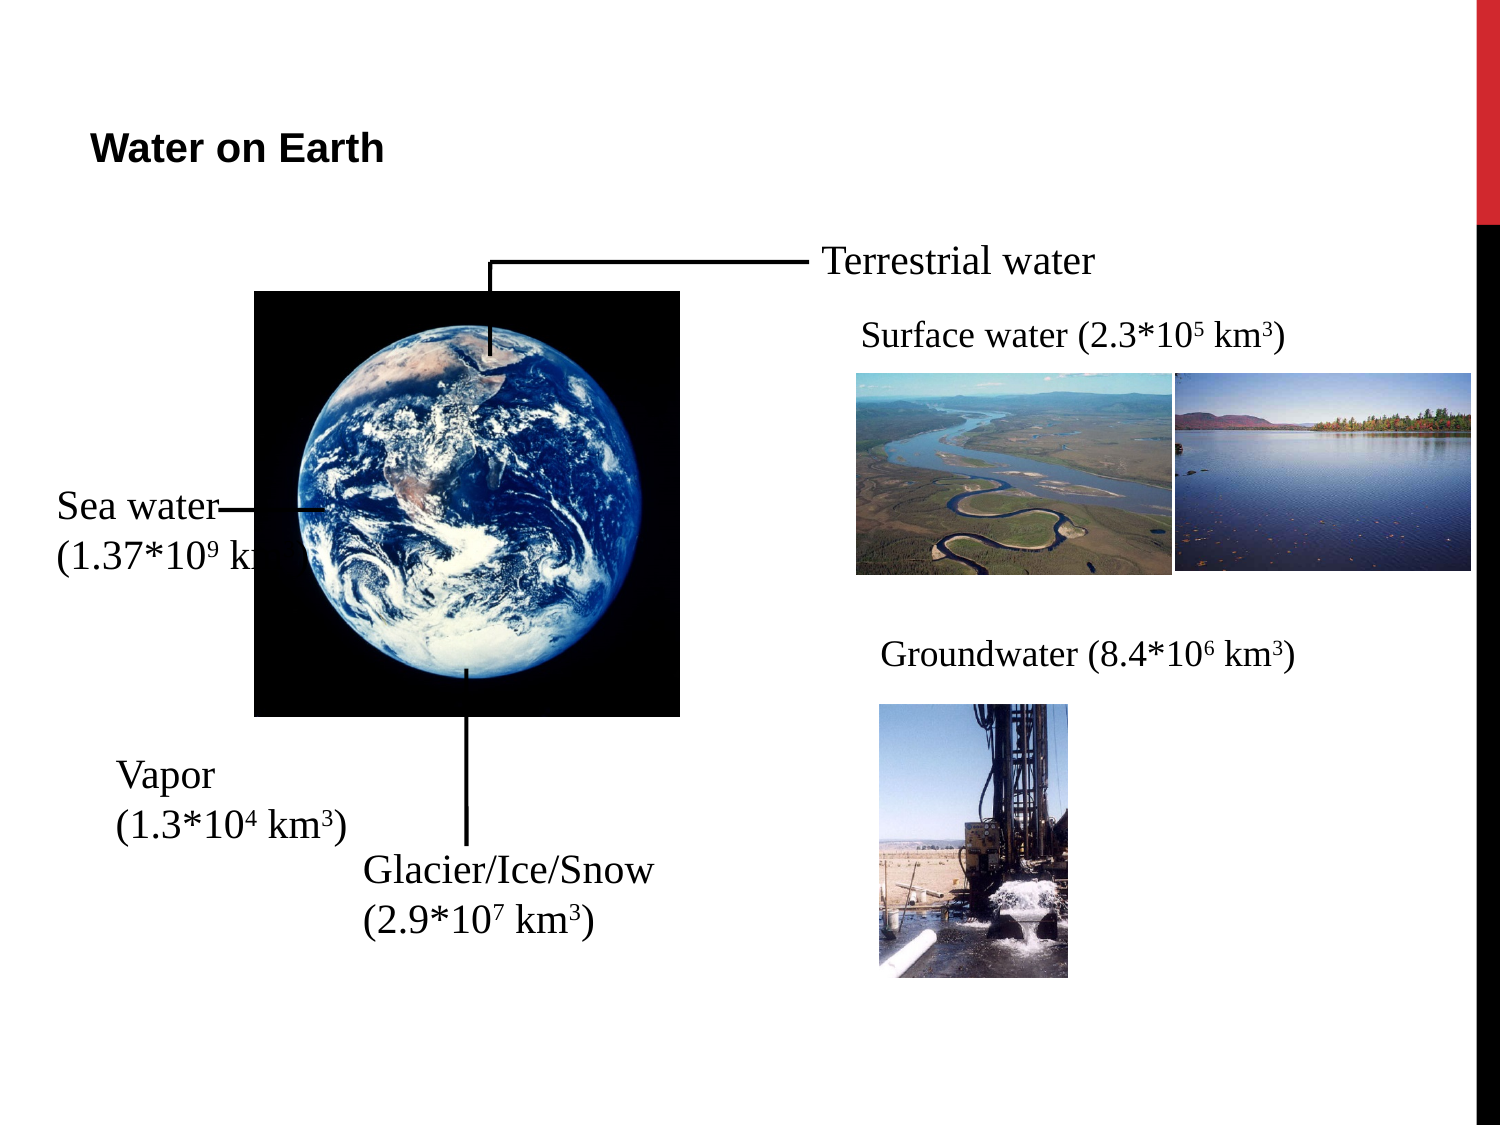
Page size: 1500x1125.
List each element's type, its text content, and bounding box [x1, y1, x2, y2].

text_box Sea water (1.37*109 km3) [41, 470, 252, 586]
list Water on Earth [75, 113, 1325, 1005]
text_box Groundwater (8.4*106 km3) [865, 621, 1311, 682]
text_box Glacier/Ice/Snow (2.9*107 km3) [348, 834, 670, 949]
picture [855, 372, 1172, 576]
text_box Vapor (1.3*104 km3) [100, 739, 363, 855]
picture [254, 291, 680, 717]
picture [879, 703, 1068, 979]
text_box Surface water (2.3*105 km3) [845, 302, 1301, 363]
picture [1174, 372, 1472, 571]
text_box Terrestrial water [806, 225, 1111, 291]
